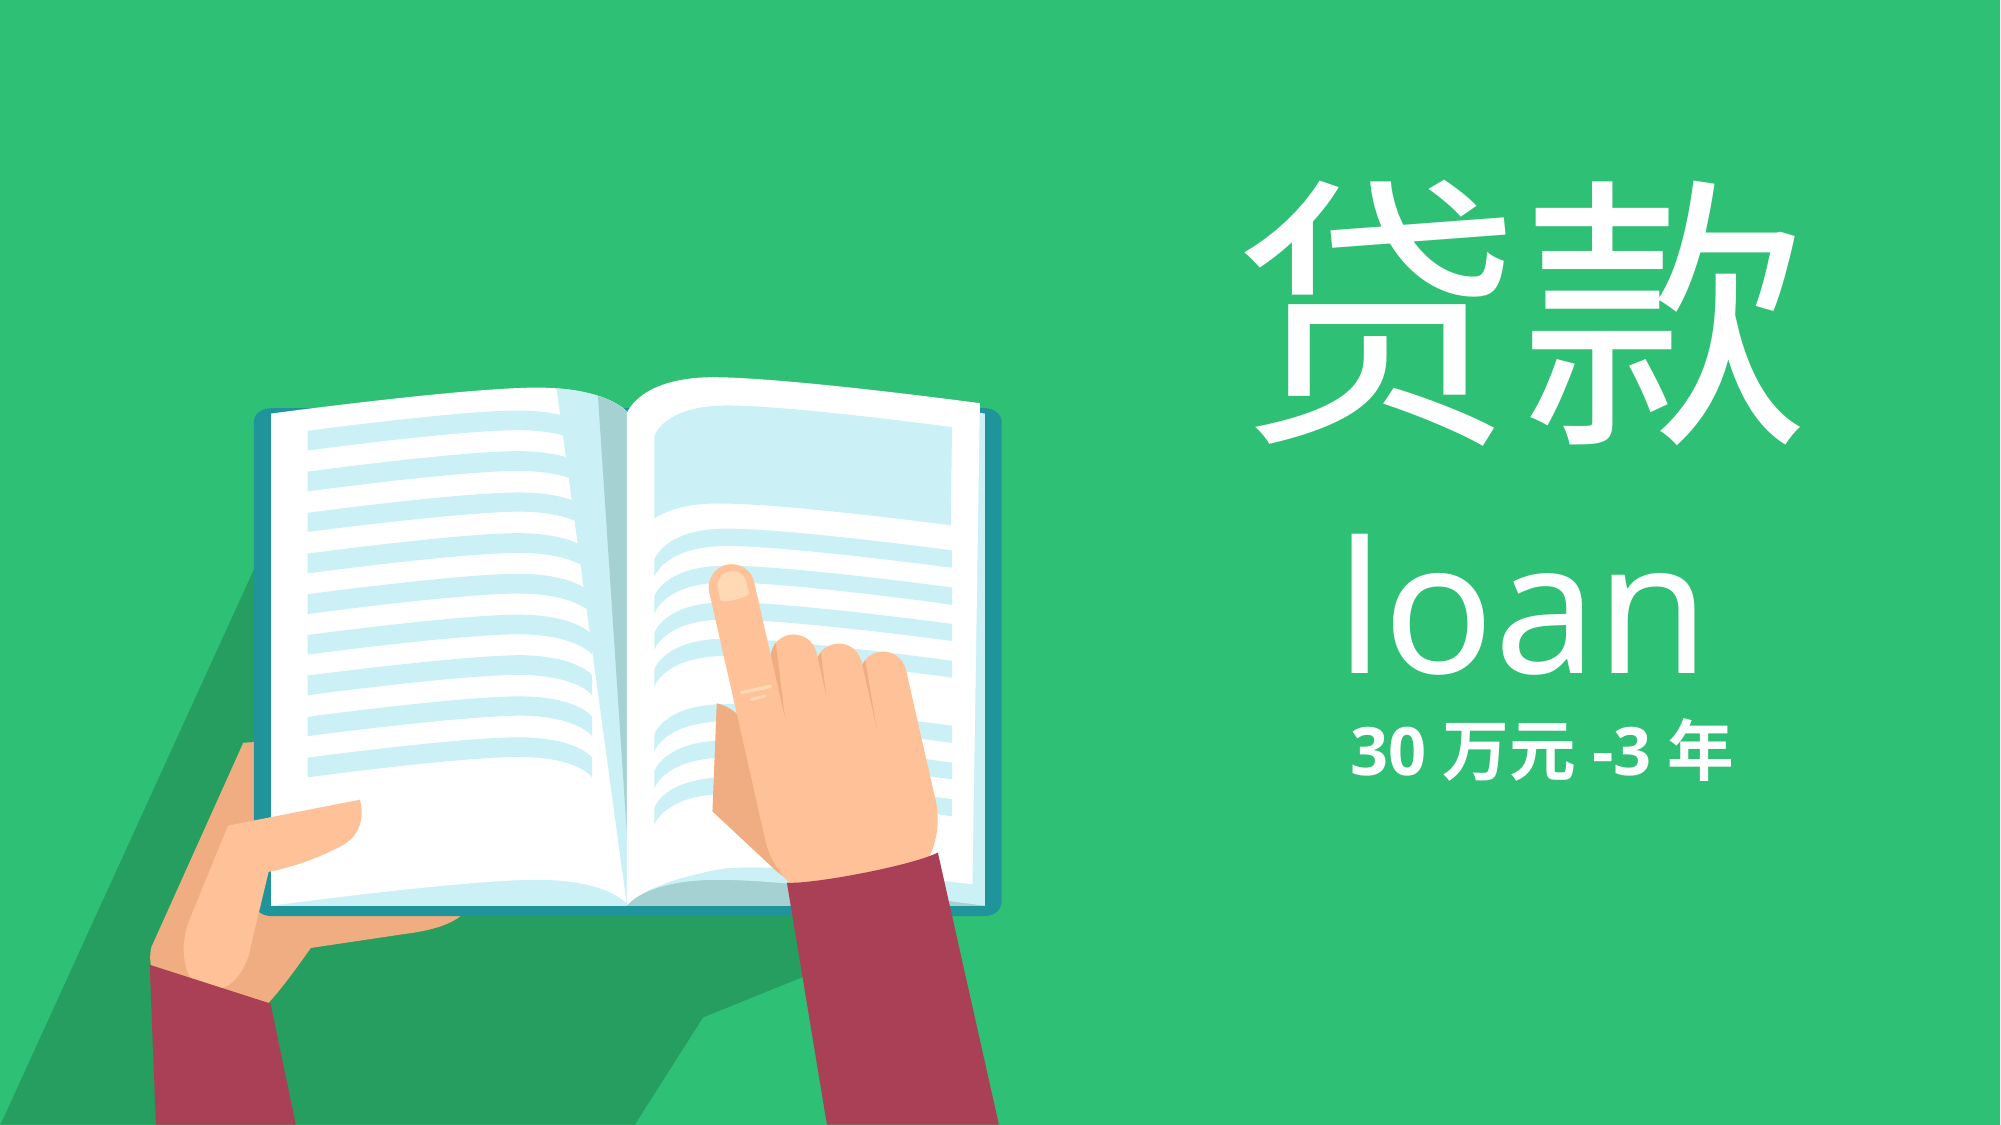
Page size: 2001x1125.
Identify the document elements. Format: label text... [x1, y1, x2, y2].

text_box 贷款 [1219, 127, 1859, 488]
text_box loan [1321, 482, 1740, 717]
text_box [0, 375, 1002, 1125]
text_box 30万元-3年 [1335, 701, 1876, 797]
